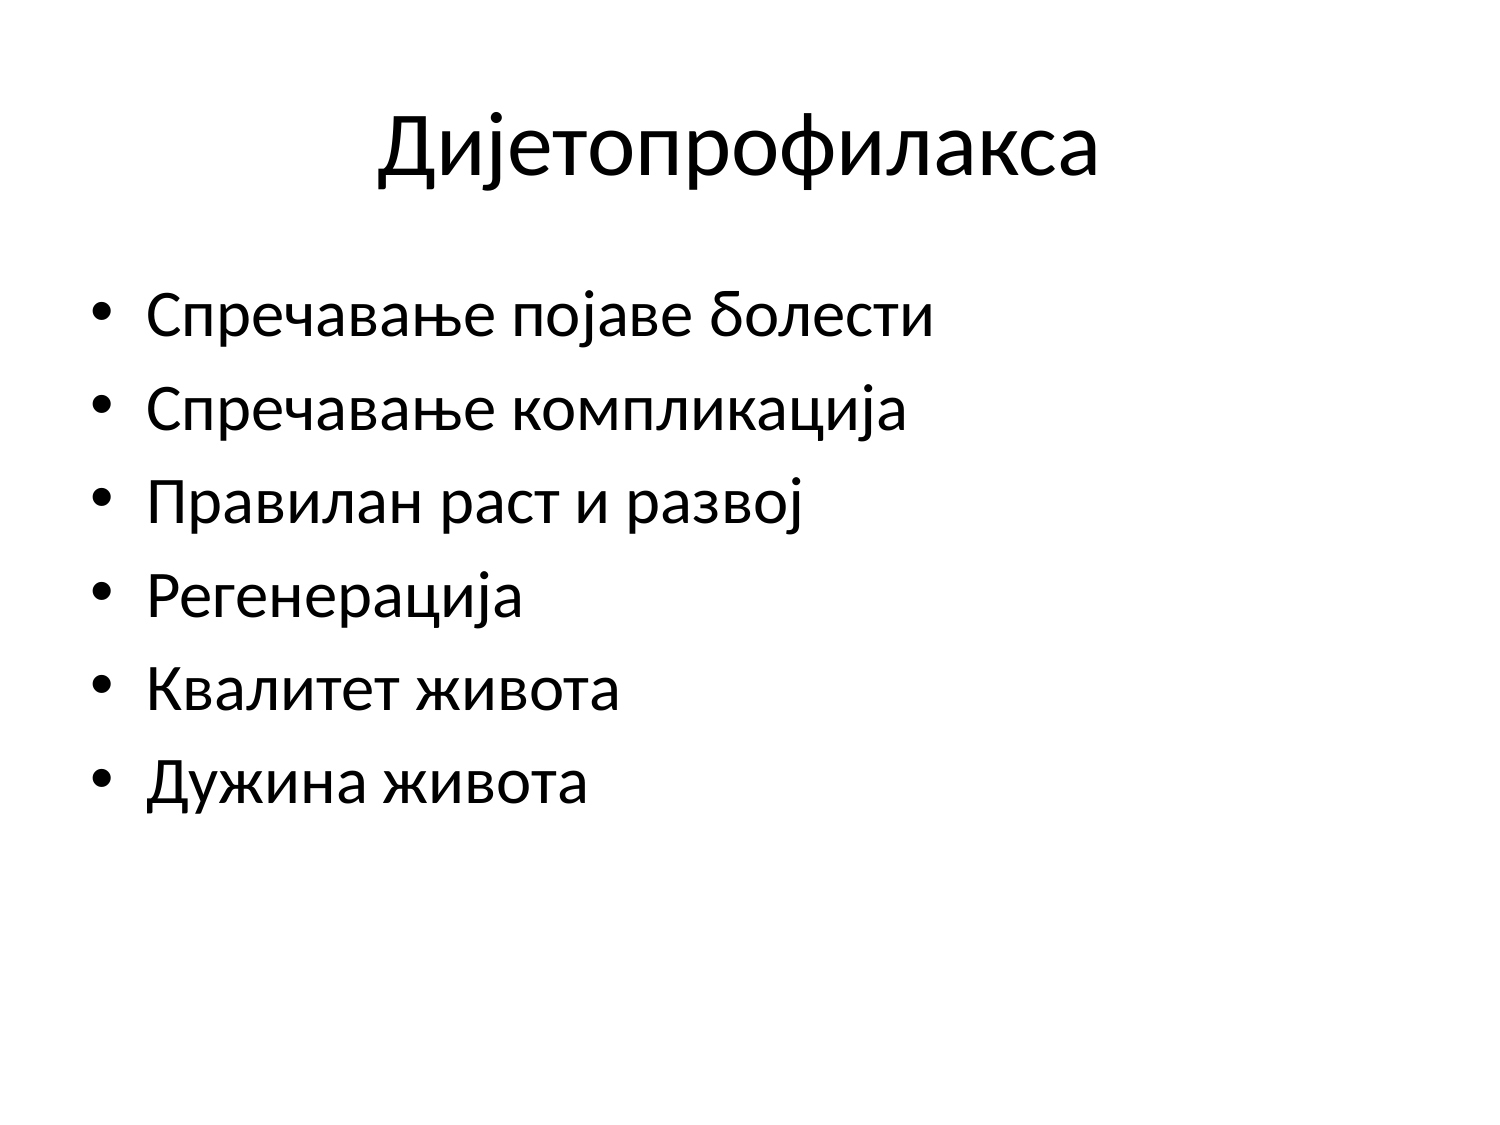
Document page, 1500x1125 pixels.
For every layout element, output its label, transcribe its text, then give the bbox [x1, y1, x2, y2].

list Спречавање појаве болести Спречавање компликација Правилан раст и развој Регенерација Квалитет живота Дужина живота [75, 262, 1425, 1005]
title Дијетопрофилакса [75, 45, 1425, 233]
